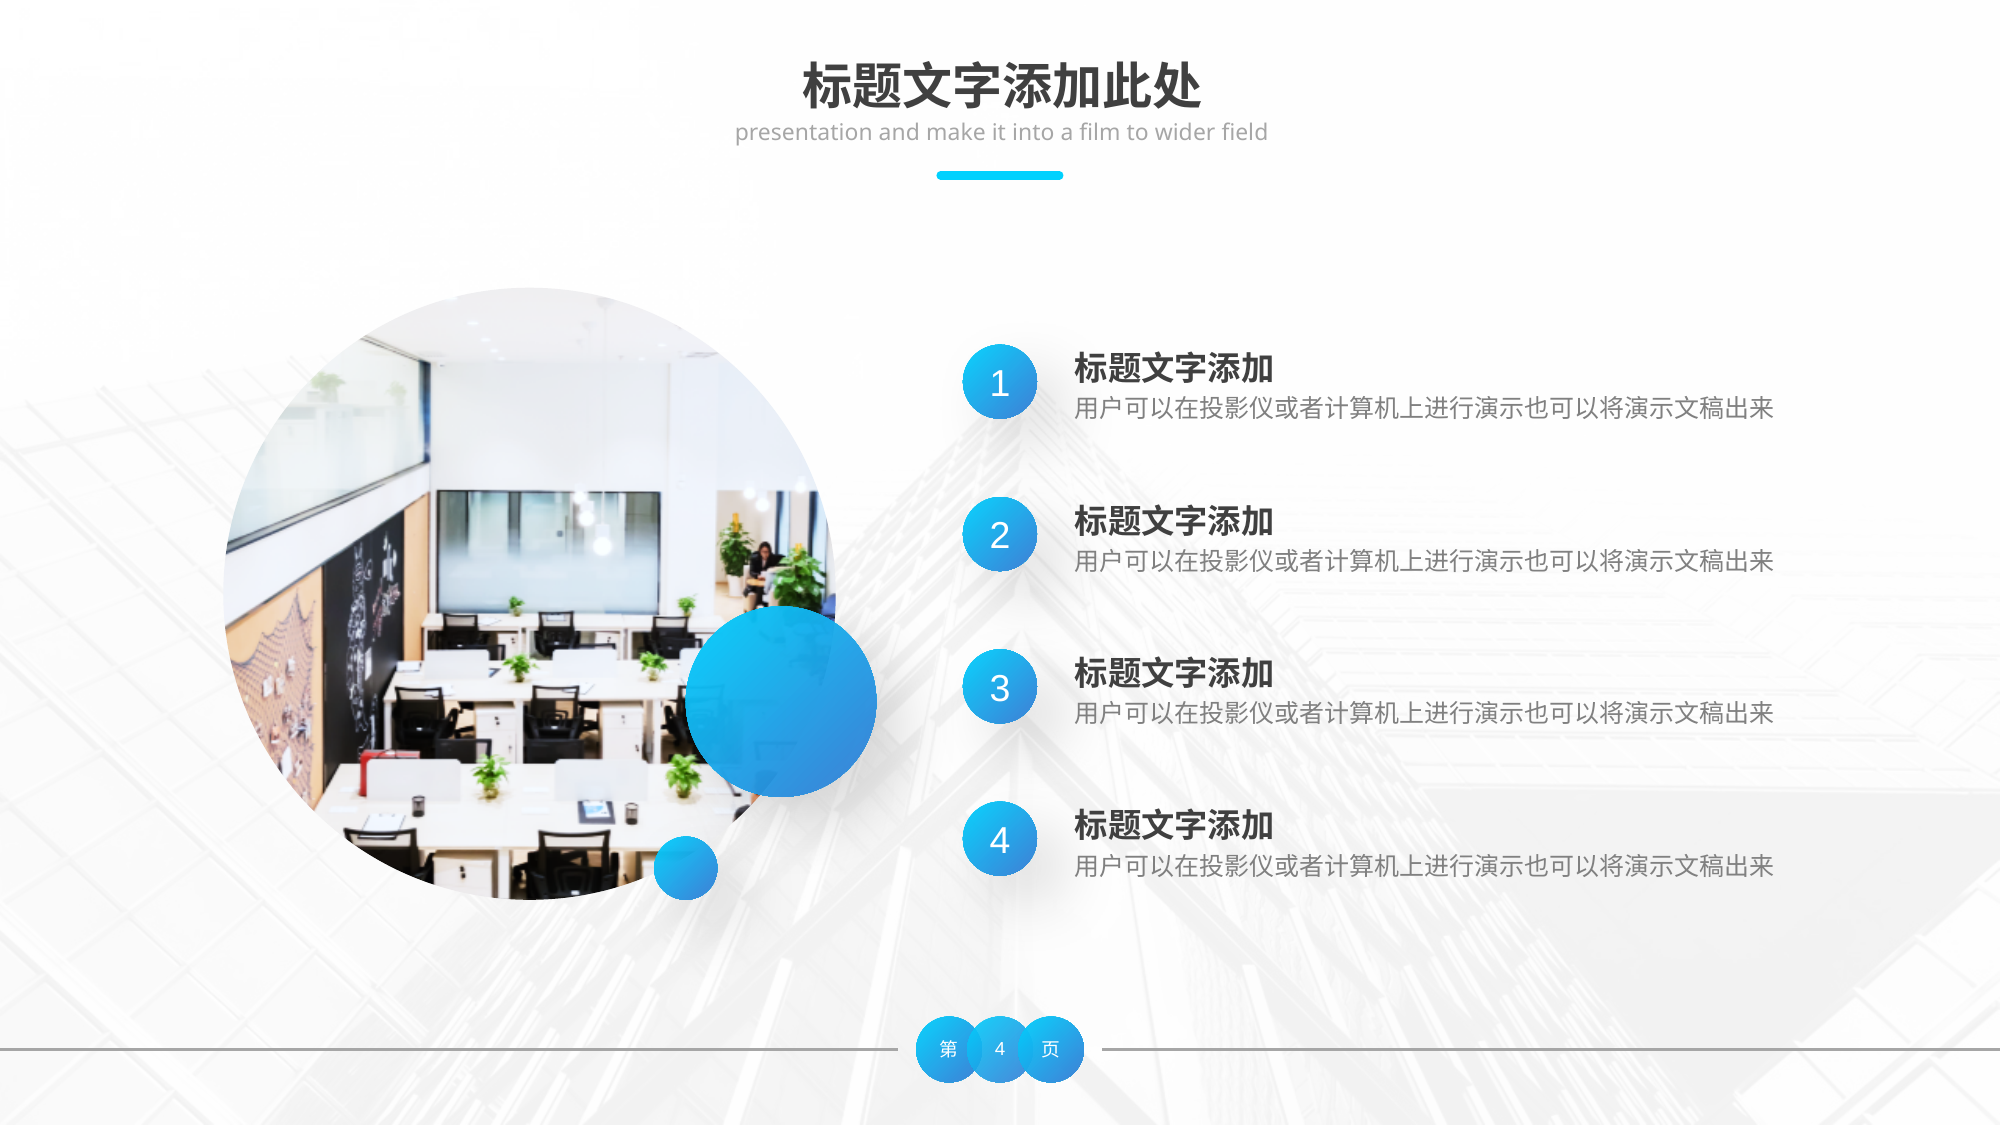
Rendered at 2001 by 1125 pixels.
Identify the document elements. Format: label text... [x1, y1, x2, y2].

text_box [1060, 332, 1847, 432]
text_box 2 [961, 495, 1039, 573]
picture [223, 287, 836, 900]
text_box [647, 46, 1357, 153]
text_box 4 [961, 800, 1039, 877]
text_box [1060, 789, 1847, 889]
text_box 1 [961, 343, 1039, 420]
slide_number 4 [964, 1017, 1036, 1078]
text_box [836, 622, 878, 781]
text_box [1060, 636, 1847, 736]
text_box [1060, 484, 1847, 584]
text_box 3 [961, 648, 1039, 725]
